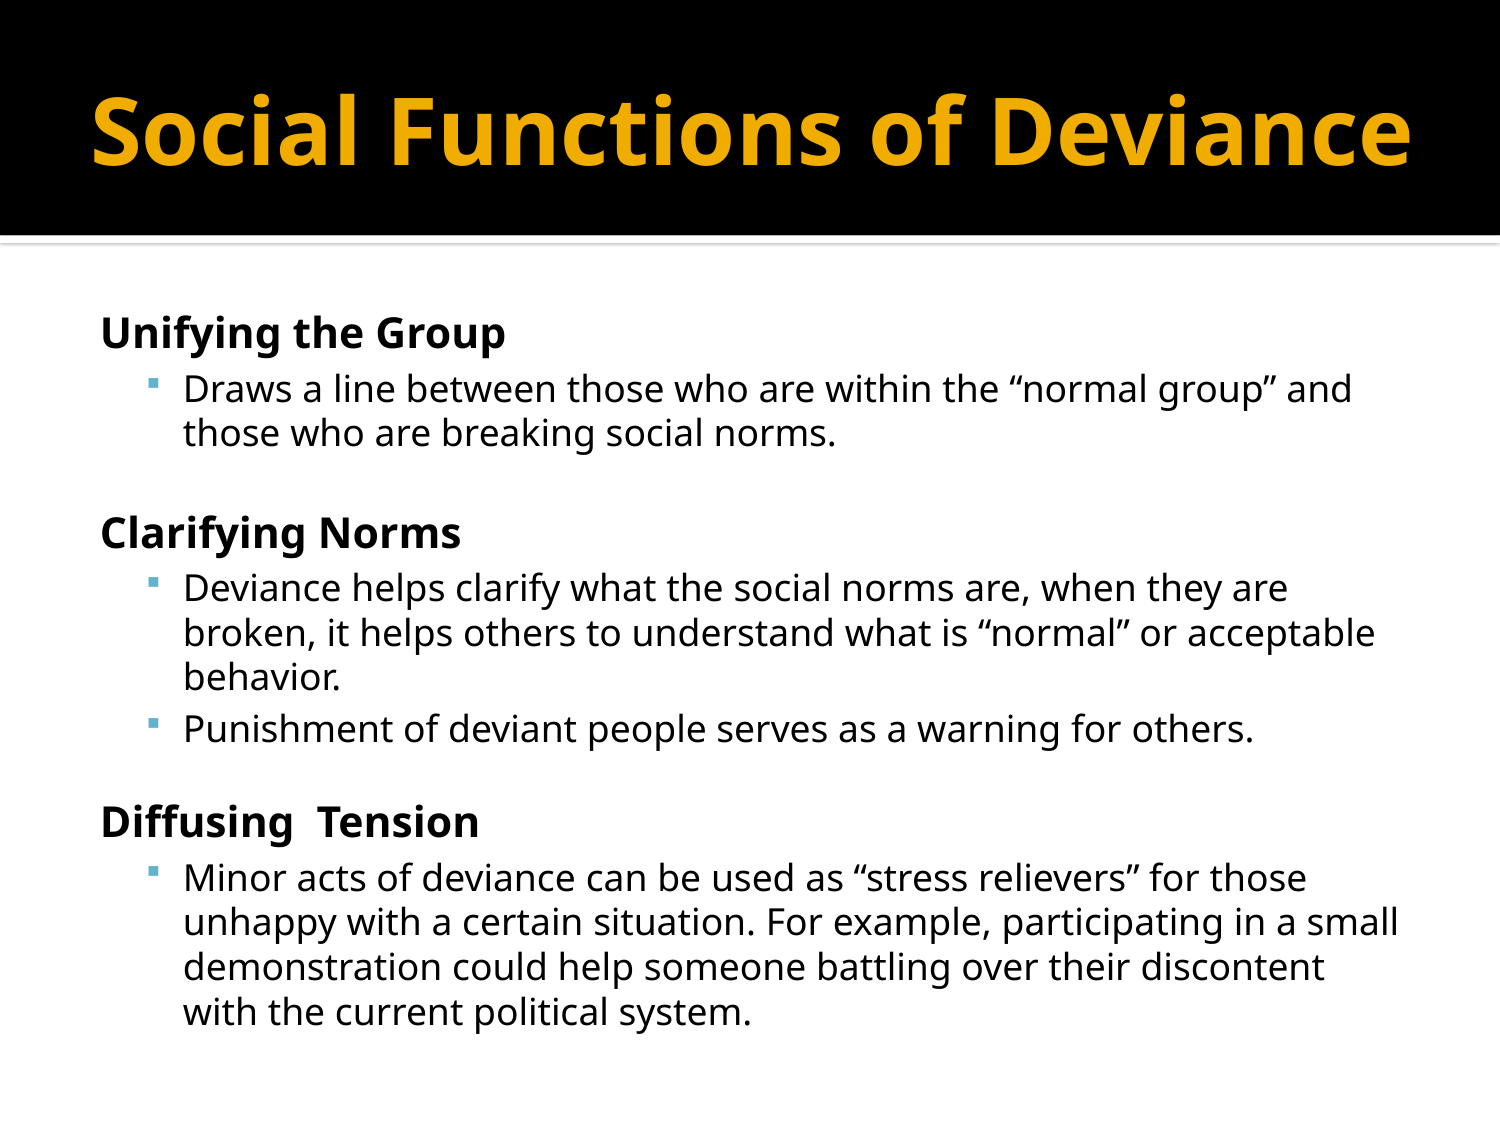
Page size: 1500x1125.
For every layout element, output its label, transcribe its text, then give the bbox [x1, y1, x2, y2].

list Unifying the Group Draws a line between those who are within the “normal group” and those who are breaking social norms. Clarifying Norms Deviance helps clarify what the social norms are, when they are broken, it helps others to understand what is “normal” or acceptable behavior. Punishment of deviant people serves as a warning for others. Diffusing Tension Minor acts of deviance can be used as “stress relievers” for those unhappy with a certain situation. For example, participating in a small demonstration could help someone battling over their discontent with the current political system. [75, 291, 1425, 1050]
title Social Functions of Deviance [75, 25, 1425, 231]
